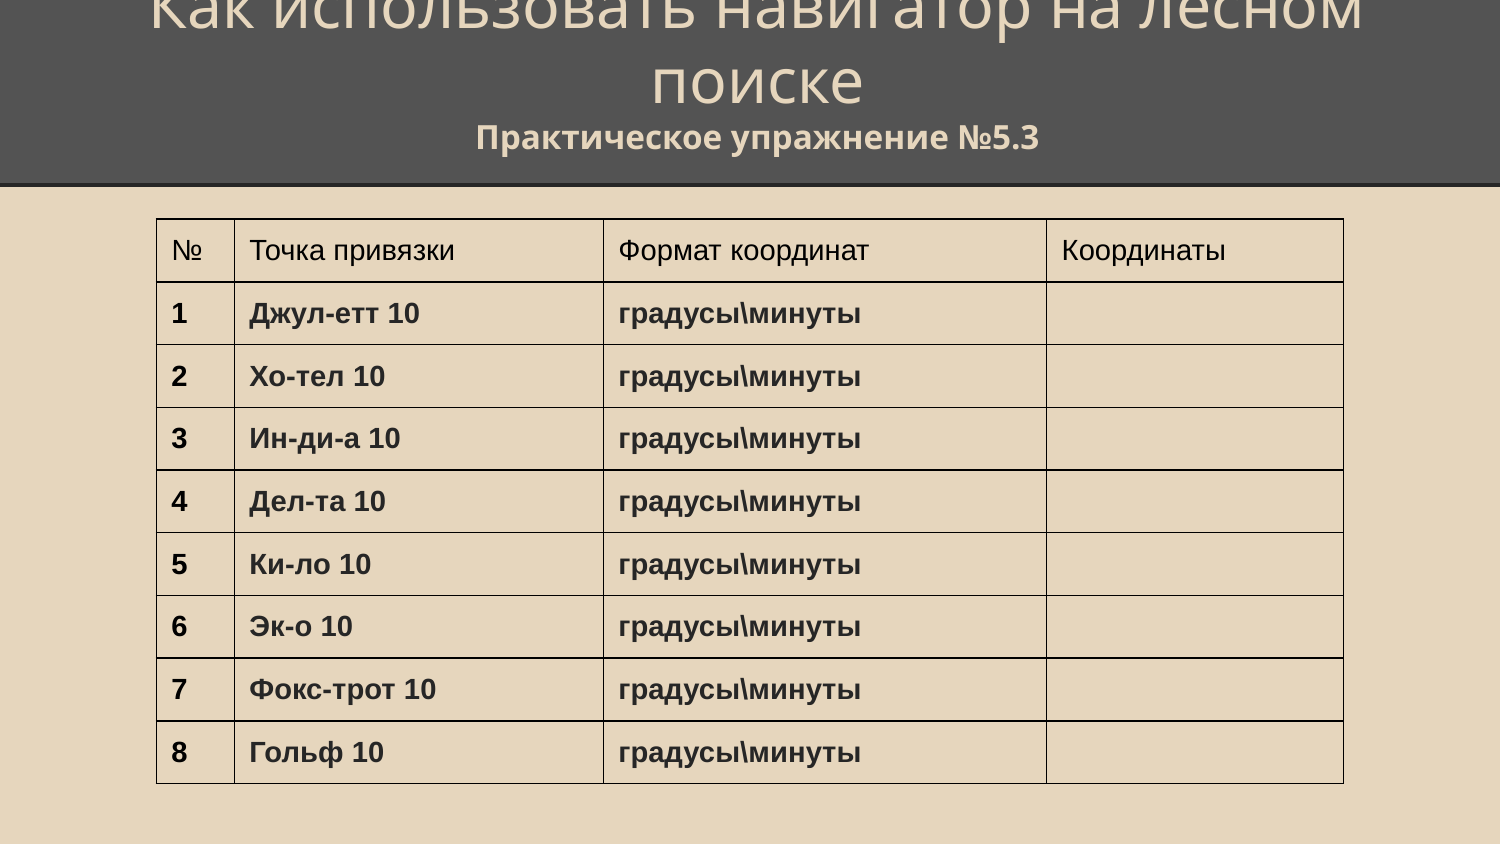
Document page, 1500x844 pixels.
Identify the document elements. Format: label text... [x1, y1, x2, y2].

table_cell Ки-ло 10 [235, 533, 603, 595]
table_header Формат координат [604, 220, 1046, 281]
table_cell градусы\минуты [604, 722, 1046, 783]
table_cell [1047, 659, 1343, 720]
table_cell градусы\минуты [604, 596, 1046, 657]
table_cell [1047, 596, 1343, 657]
table_header № [157, 220, 234, 281]
table_cell Хо-тел 10 [235, 345, 603, 407]
table_cell градусы\минуты [604, 408, 1046, 469]
table_cell Дел-та 10 [235, 471, 603, 532]
table_cell 3 [157, 408, 234, 469]
table_cell градусы\минуты [604, 345, 1046, 407]
table_cell 7 [157, 659, 234, 720]
table_cell [1047, 408, 1343, 469]
table_header Координаты [1047, 220, 1343, 281]
table_cell 5 [157, 533, 234, 595]
title Как использовать навигатор на лесном поиске Практическое упражнение №5.3 [24, 10, 1492, 172]
table_cell Эк-о 10 [235, 596, 603, 657]
table_cell [1047, 471, 1343, 532]
table_cell градусы\минуты [604, 283, 1046, 344]
table_cell 1 [157, 283, 234, 344]
table_cell Ин-ди-а 10 [235, 408, 603, 469]
table_cell [1047, 345, 1343, 407]
table_header Точка привязки [235, 220, 603, 281]
table_cell [1047, 283, 1343, 344]
table_cell Джул-етт 10 [235, 283, 603, 344]
table_cell градусы\минуты [604, 659, 1046, 720]
table_cell 4 [157, 471, 234, 532]
table_cell [1047, 722, 1343, 783]
table_cell 2 [157, 345, 234, 407]
table_cell Гольф 10 [235, 722, 603, 783]
table_cell градусы\минуты [604, 471, 1046, 532]
table_cell градусы\минуты [604, 533, 1046, 595]
table_cell 8 [157, 722, 234, 783]
table_cell Фокс-трот 10 [235, 659, 603, 720]
table_cell 6 [157, 596, 234, 657]
table_cell [1047, 533, 1343, 595]
